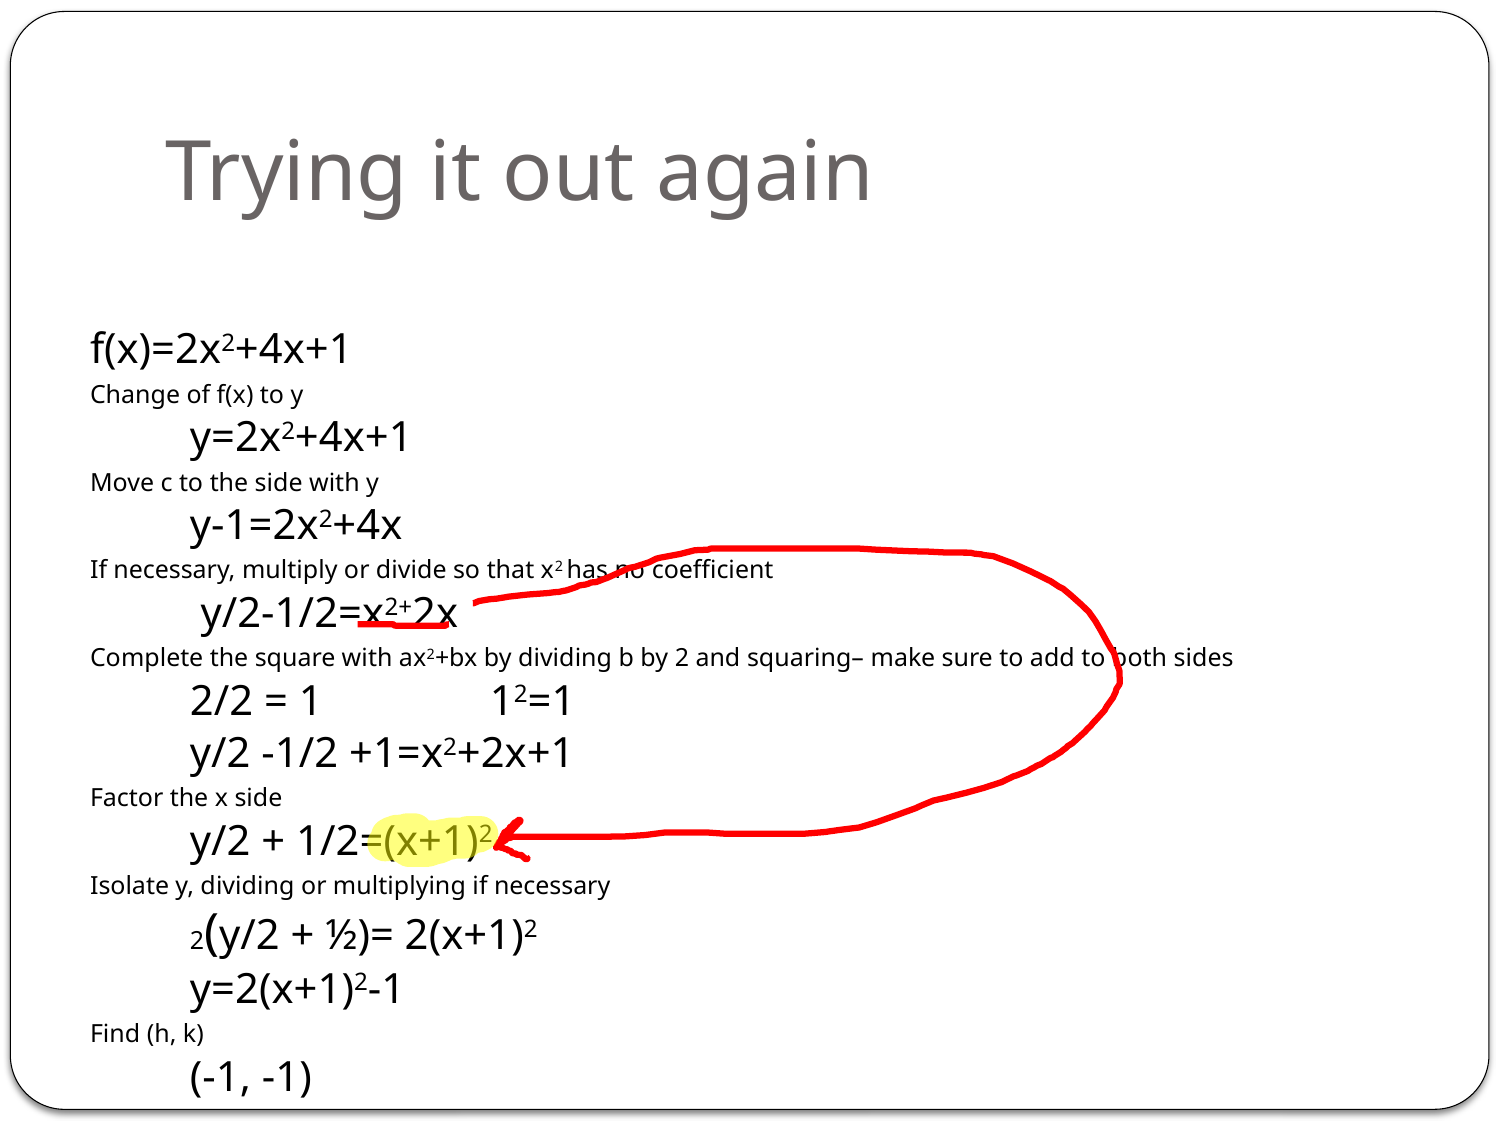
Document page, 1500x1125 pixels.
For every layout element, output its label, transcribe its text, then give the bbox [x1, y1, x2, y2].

title Trying it out again [149, 44, 1426, 233]
text_box [357, 623, 449, 627]
list f(x)=2x2+4x+1 Change of f(x) to y y=2x2+4x+1 Move c to the side with y y-1=2x2+4x If necessary, multiply or divide so that x2 has no coefficient y/2-1/2=x2+2x Complete the square with ax2+bx by dividing b by 2 and squaring– make sure to add to both sides 2/2 = 1 12=1 y/2 -1/2 +1=x2+2x+1 Factor the x side y/2 + 1/2=(x+1)2 Isolate y, dividing or multiplying if necessary 2(y/2 + ½)= 2(x+1)2 y=2(x+1)2-1 Find (h, k) (-1, -1) [74, 262, 1451, 1125]
text_box [472, 547, 1121, 860]
text_box [384, 830, 482, 851]
